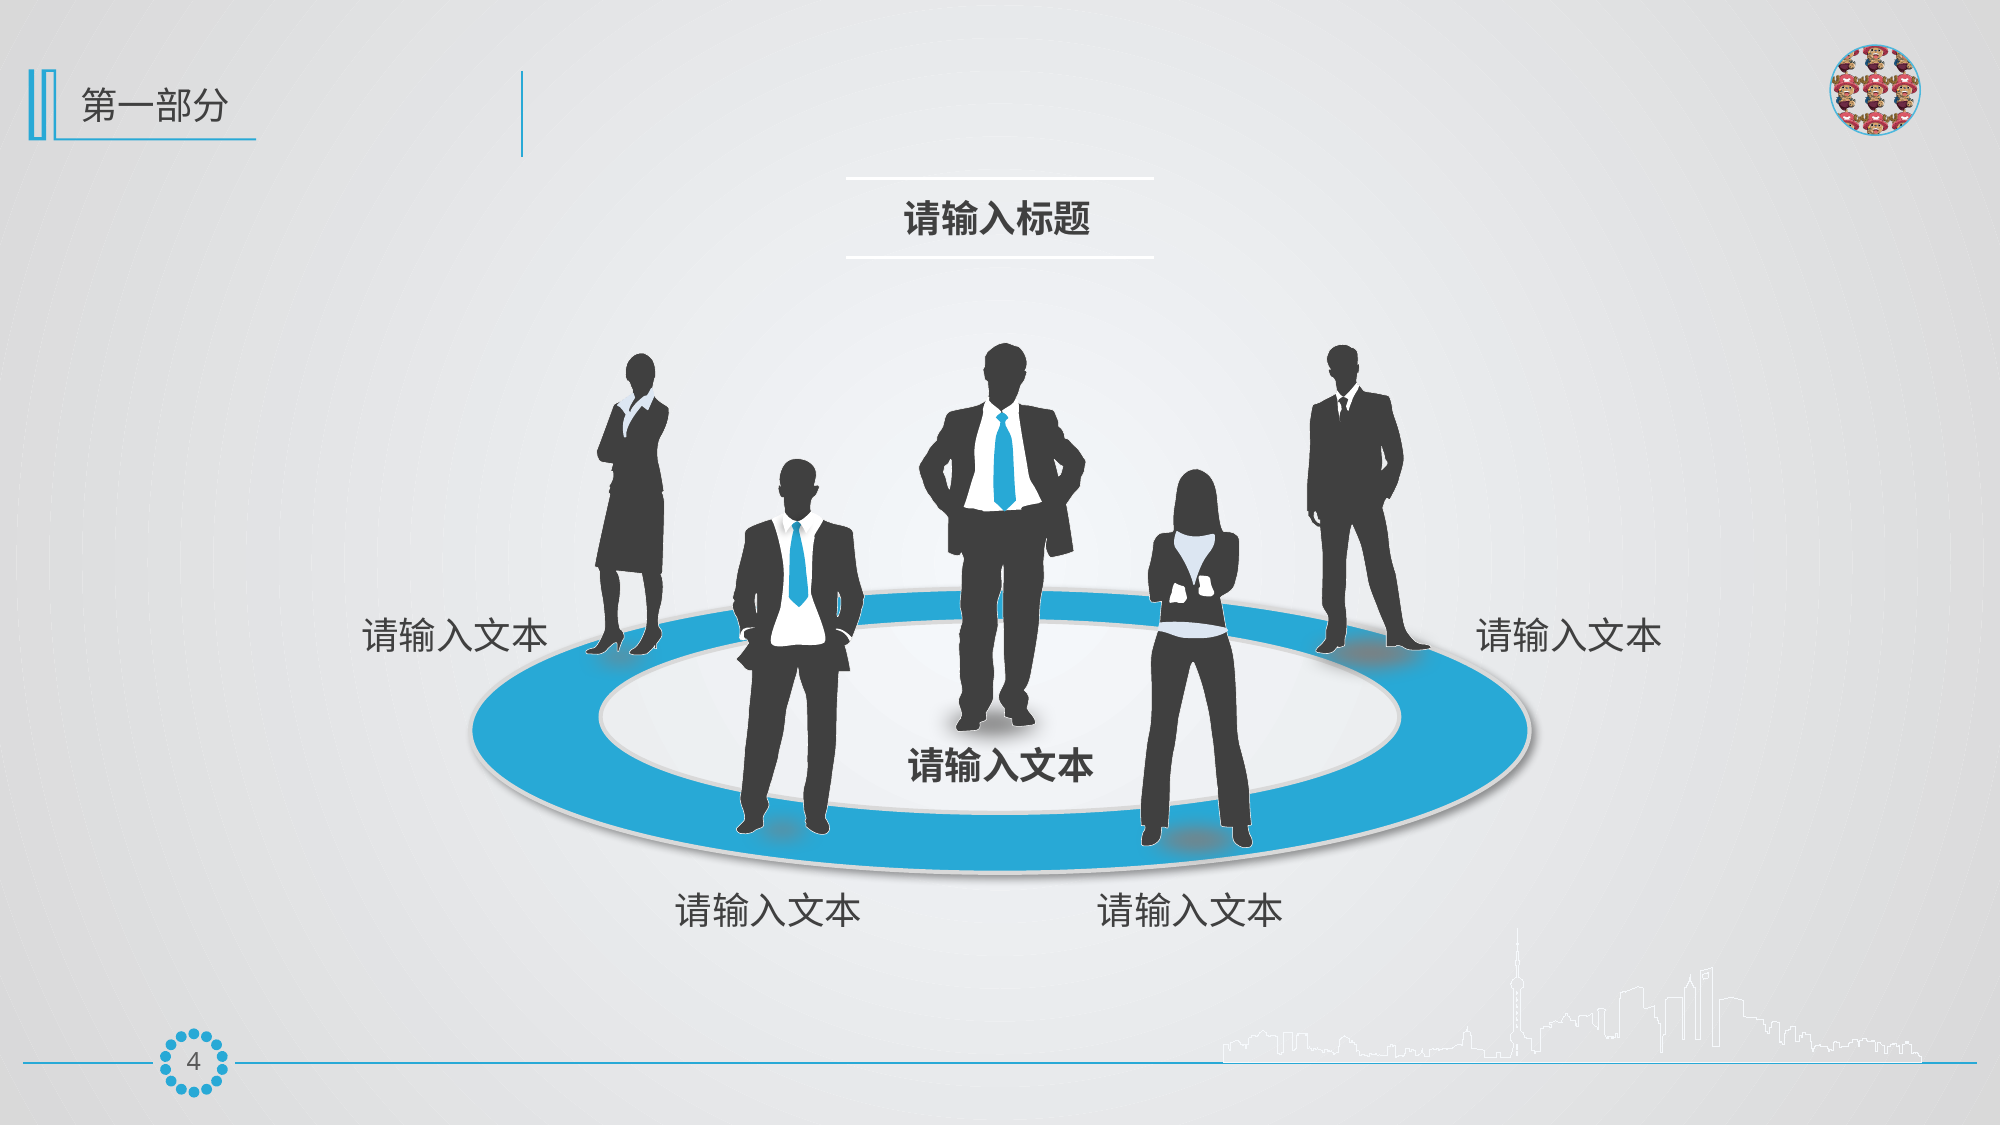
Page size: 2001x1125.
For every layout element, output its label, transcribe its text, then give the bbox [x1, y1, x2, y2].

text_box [345, 341, 1683, 941]
slide_number 3 [169, 1039, 218, 1086]
picture [1831, 46, 1919, 134]
text_box 请输入标题 [889, 187, 1111, 248]
